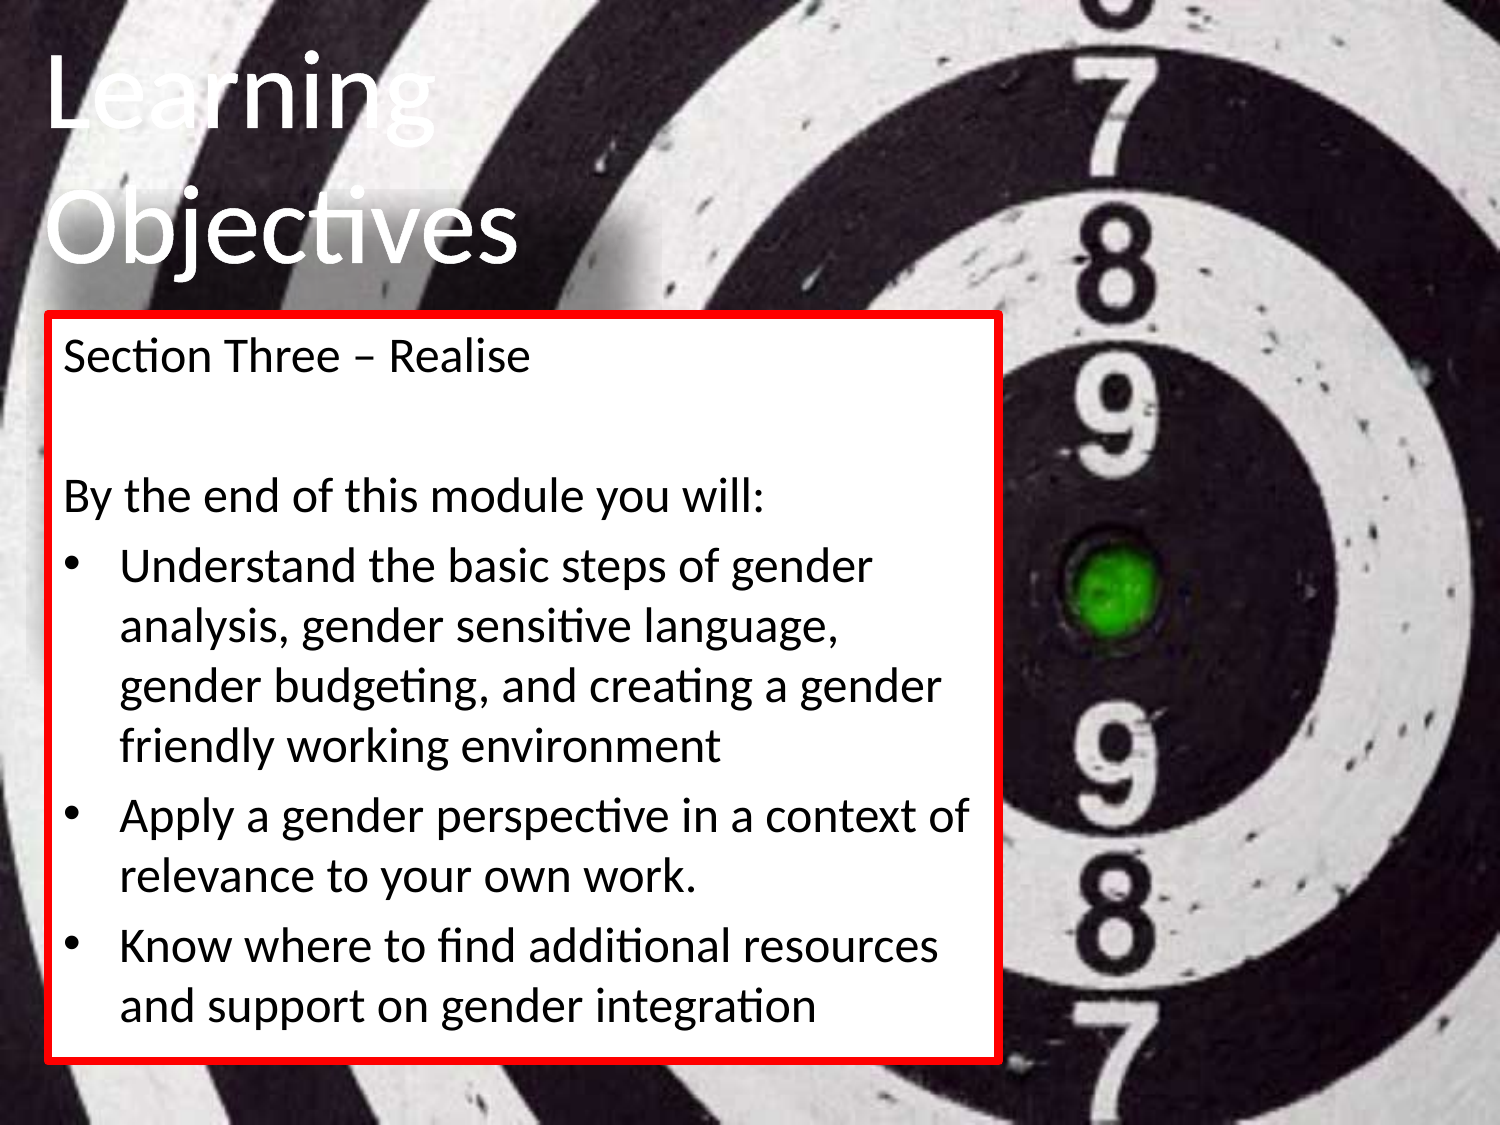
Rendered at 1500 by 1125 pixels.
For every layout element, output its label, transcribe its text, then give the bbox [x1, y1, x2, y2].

picture [0, 0, 1500, 1125]
title Learning Objectives [28, 6, 761, 295]
subtitle Section Three – Realise By the end of this module you will: Understand the basic steps of gender analysis, gender sensitive language, gender budgeting, and creating a gender friendly working environment Apply a gender perspective in a context of relevance to your own work. Know where to find additional resources and support on gender integration [48, 314, 999, 1062]
